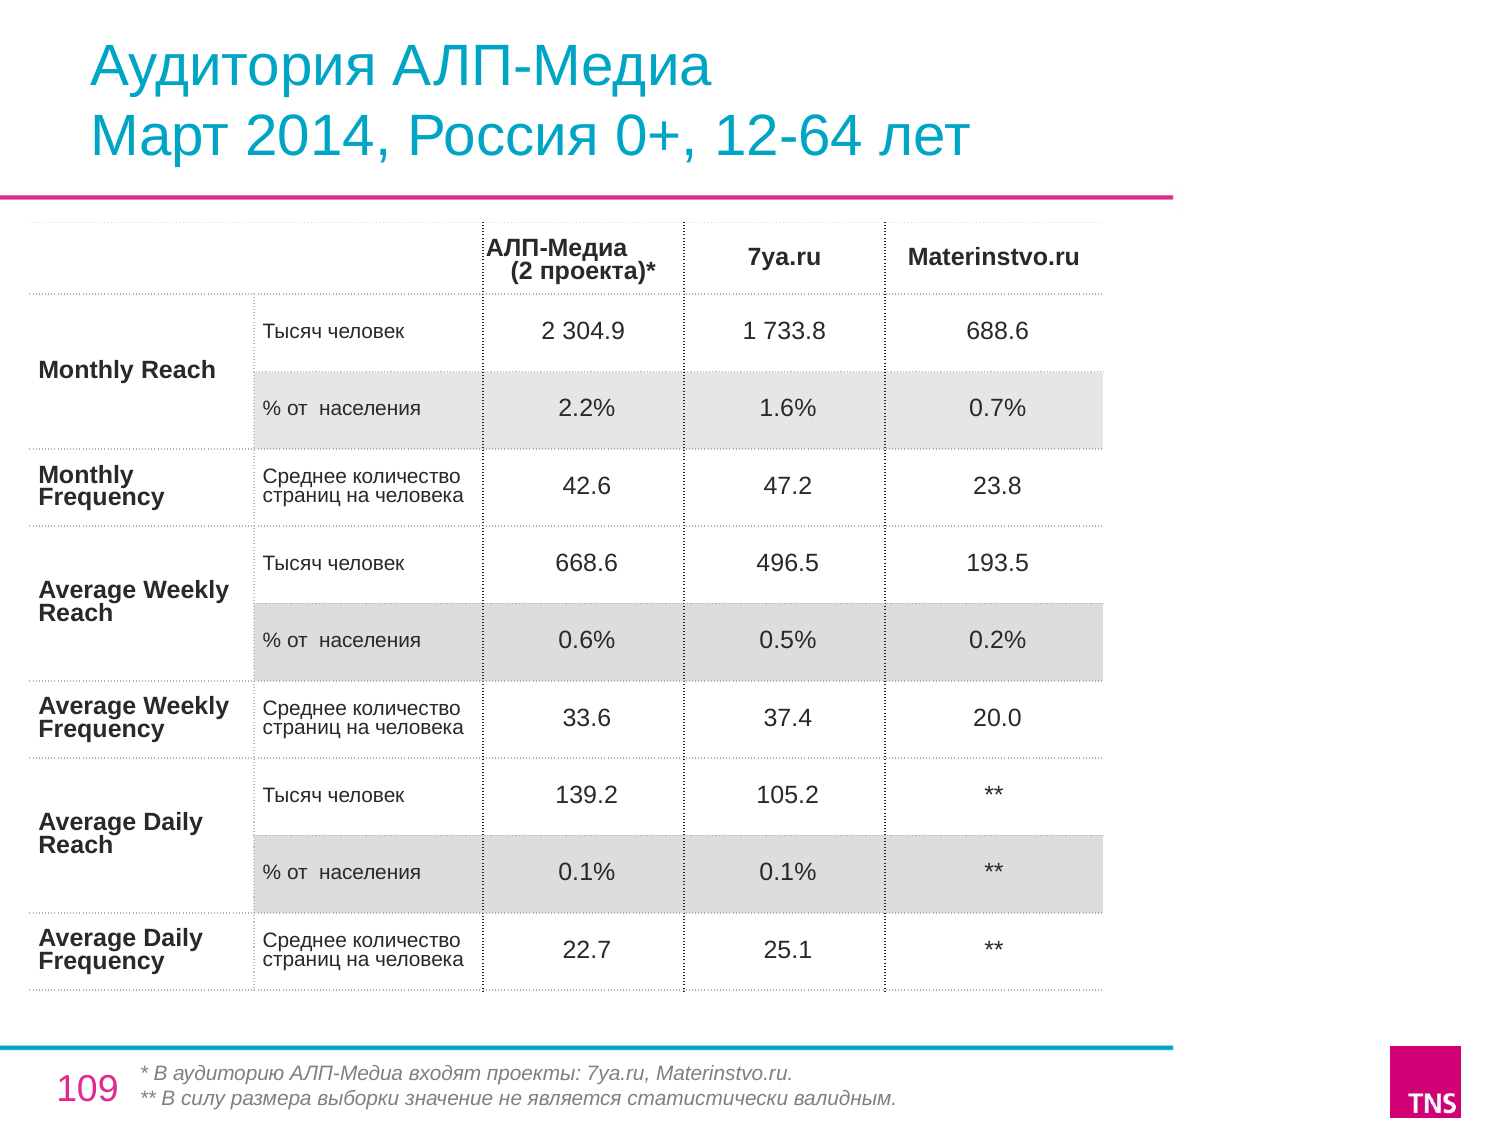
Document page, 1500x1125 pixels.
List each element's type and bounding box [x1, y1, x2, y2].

table_cell [29, 294, 1103, 990]
text_box [124, 1052, 1463, 1117]
title [74, 8, 1476, 187]
slide_number [40, 1055, 392, 1125]
table_header [29, 223, 1103, 294]
picture [0, 0, 1500, 1125]
